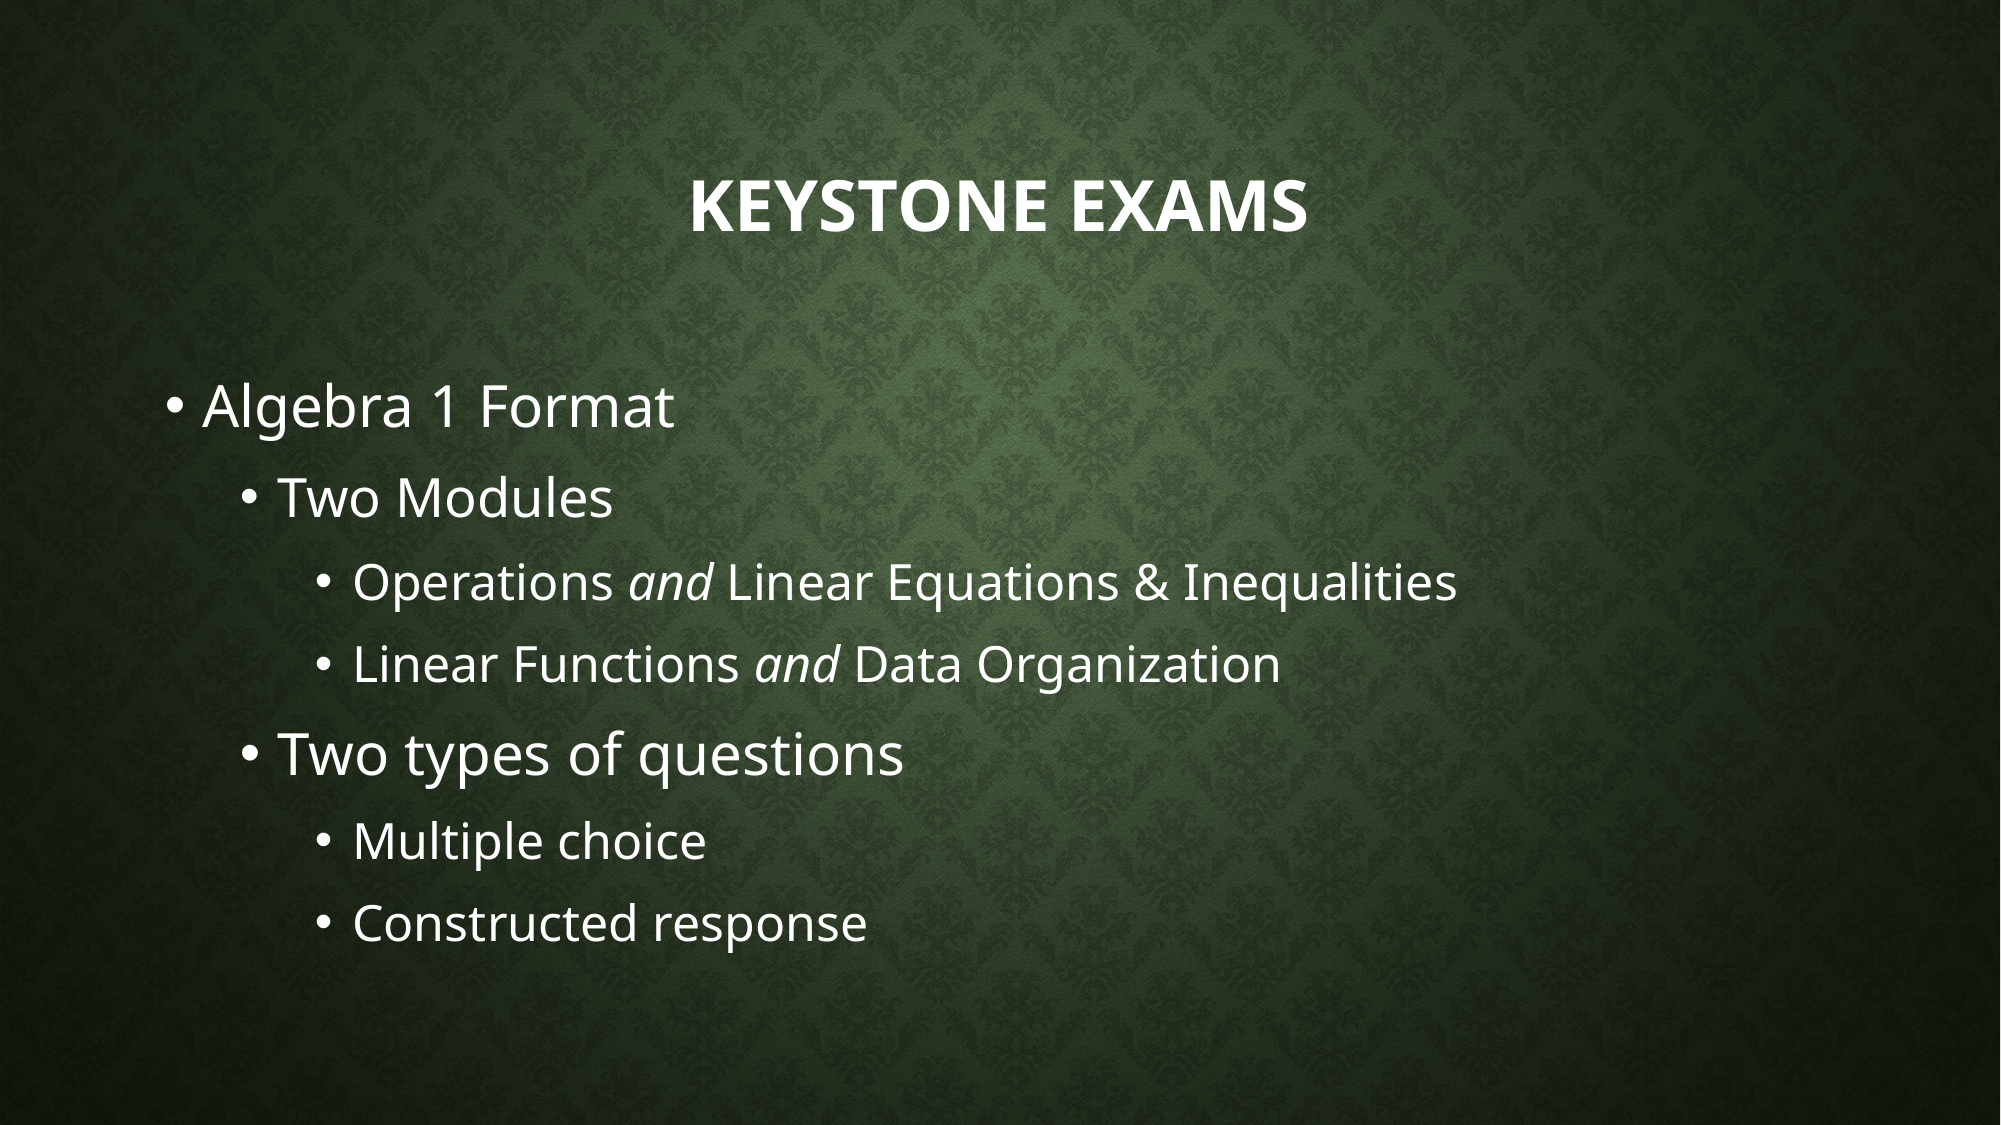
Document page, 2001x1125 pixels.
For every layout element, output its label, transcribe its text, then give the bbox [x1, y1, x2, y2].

list Algebra 1 Format Two Modules Operations and Linear Equations & Inequalities Linear Functions and Data Organization Two types of questions Multiple choice Constructed response [149, 348, 1849, 1000]
title Keystone exams [149, 99, 1849, 318]
